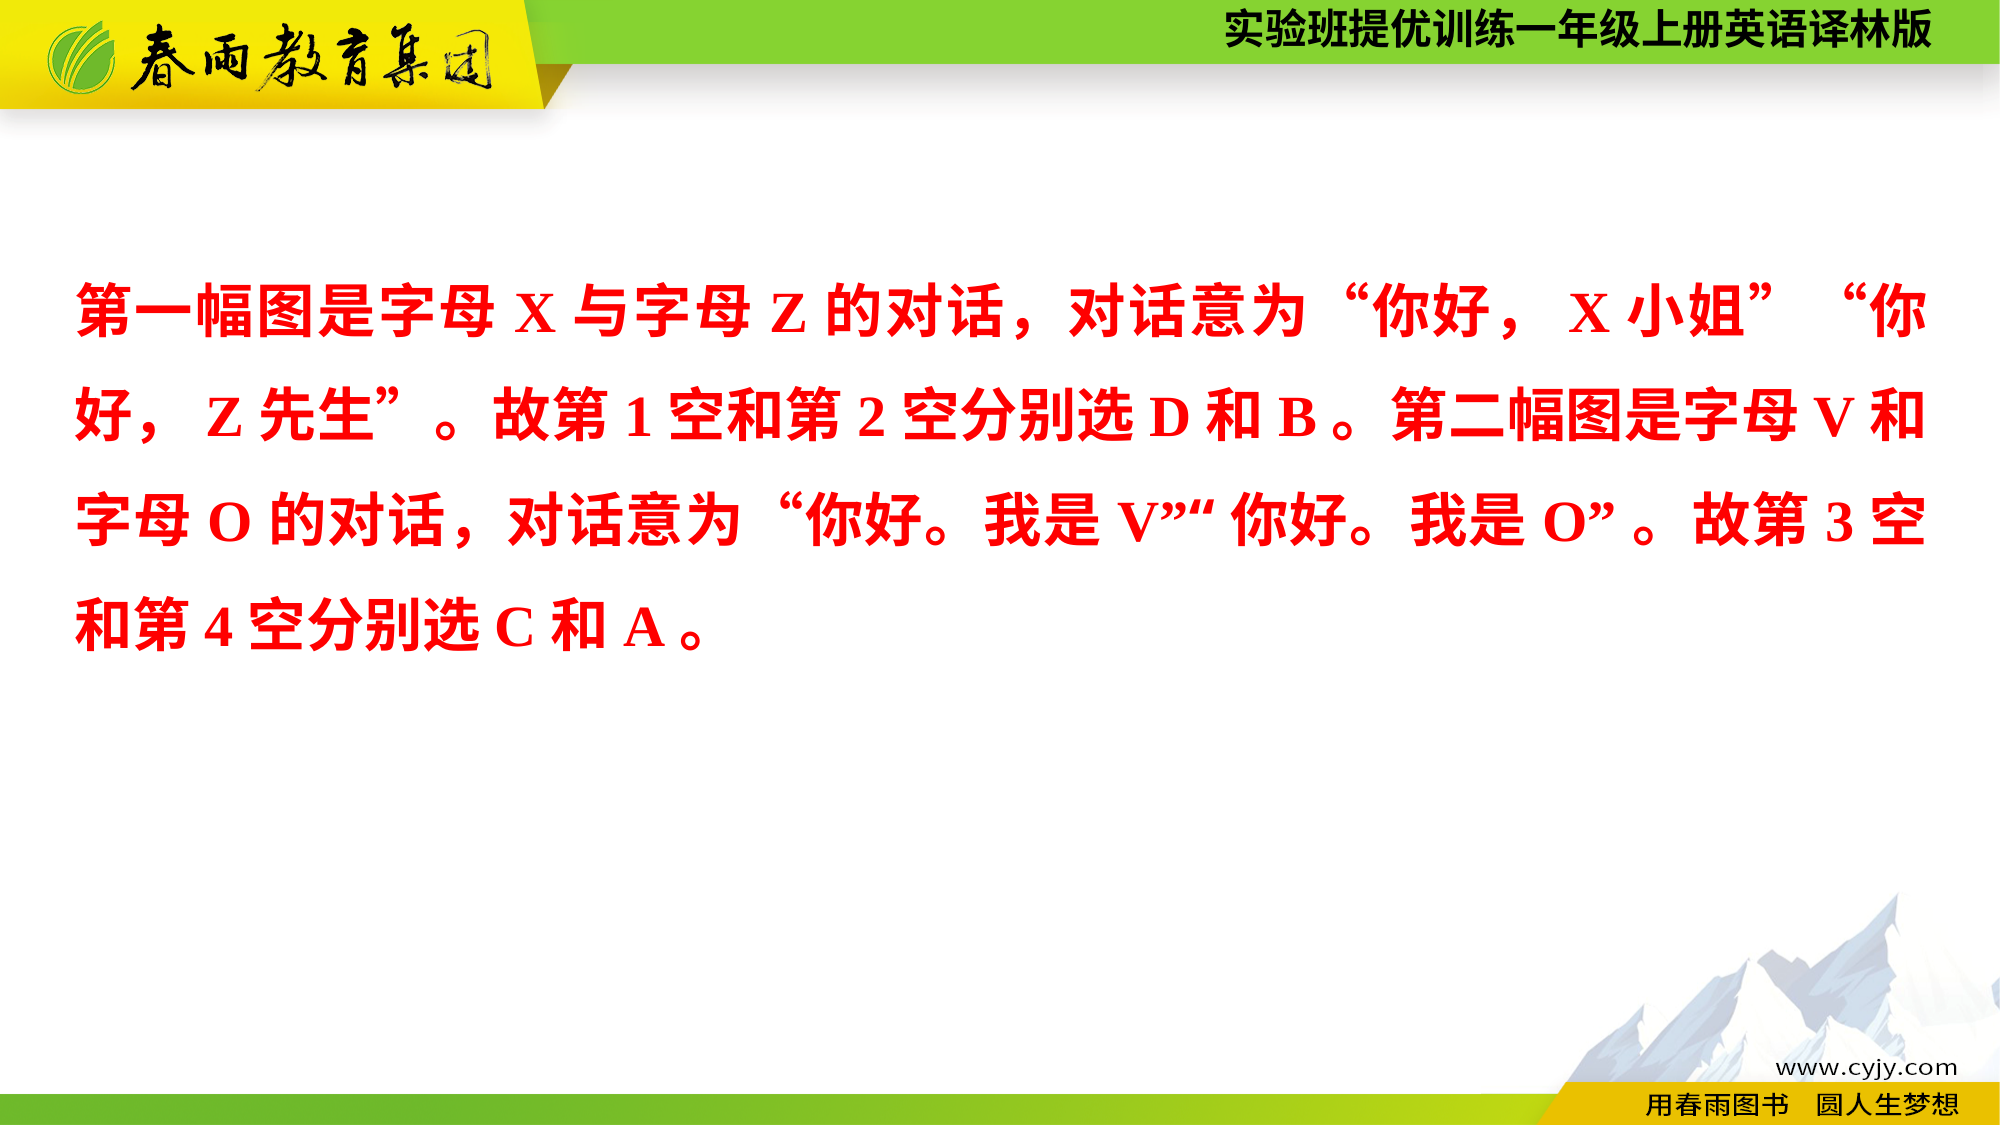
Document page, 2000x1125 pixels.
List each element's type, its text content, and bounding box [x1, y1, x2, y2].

picture [0, 0, 2000, 1125]
list 第一幅图是字母X与字母Z的对话，对话意为“你好，X小姐”“你好，Z先生”。故第1空和第2空分别选D和B。第二幅图是字母V和字母O的对话，对话意为“你好。我是V”“你好。我是O”。故第3空和第4空分别选C和A。 [59, 231, 1944, 657]
